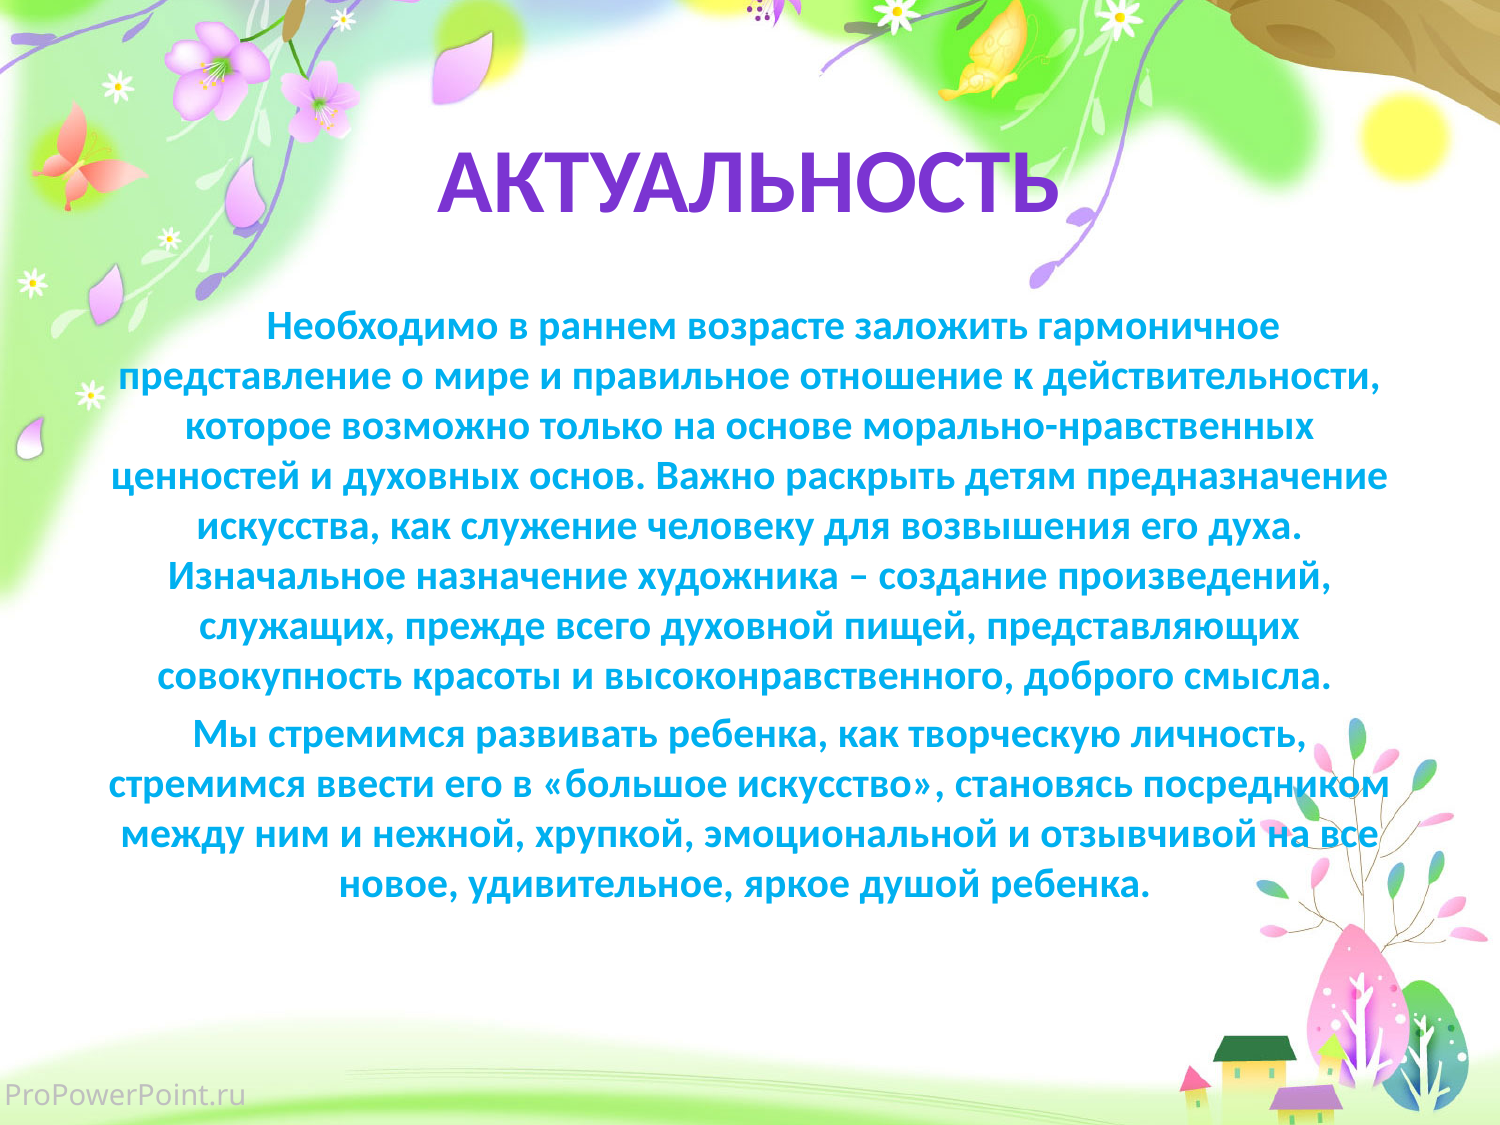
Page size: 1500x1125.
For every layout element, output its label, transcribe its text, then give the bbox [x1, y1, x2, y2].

list Необходимо в раннем возрасте заложить гармоничное представление о мире и правильное отношение к действительности, которое возможно только на основе морально-нравственных ценностей и духовных основ. Важно раскрыть детям предназначение искусства, как служение человеку для возвышения его духа. Изначальное назначение художника – создание произведений, служащих, прежде всего духовной пищей, представляющих совокупность красоты и высоконравственного, доброго смысла. Мы стремимся развивать ребенка, как творческую личность, стремимся ввести его в «большое искусство», становясь посредником между ним и нежной, хрупкой, эмоциональной и отзывчивой на все новое, удивительное, яркое душой ребенка. [75, 231, 1425, 1005]
title Актуальность [75, 45, 1425, 197]
picture [0, 0, 1500, 1125]
